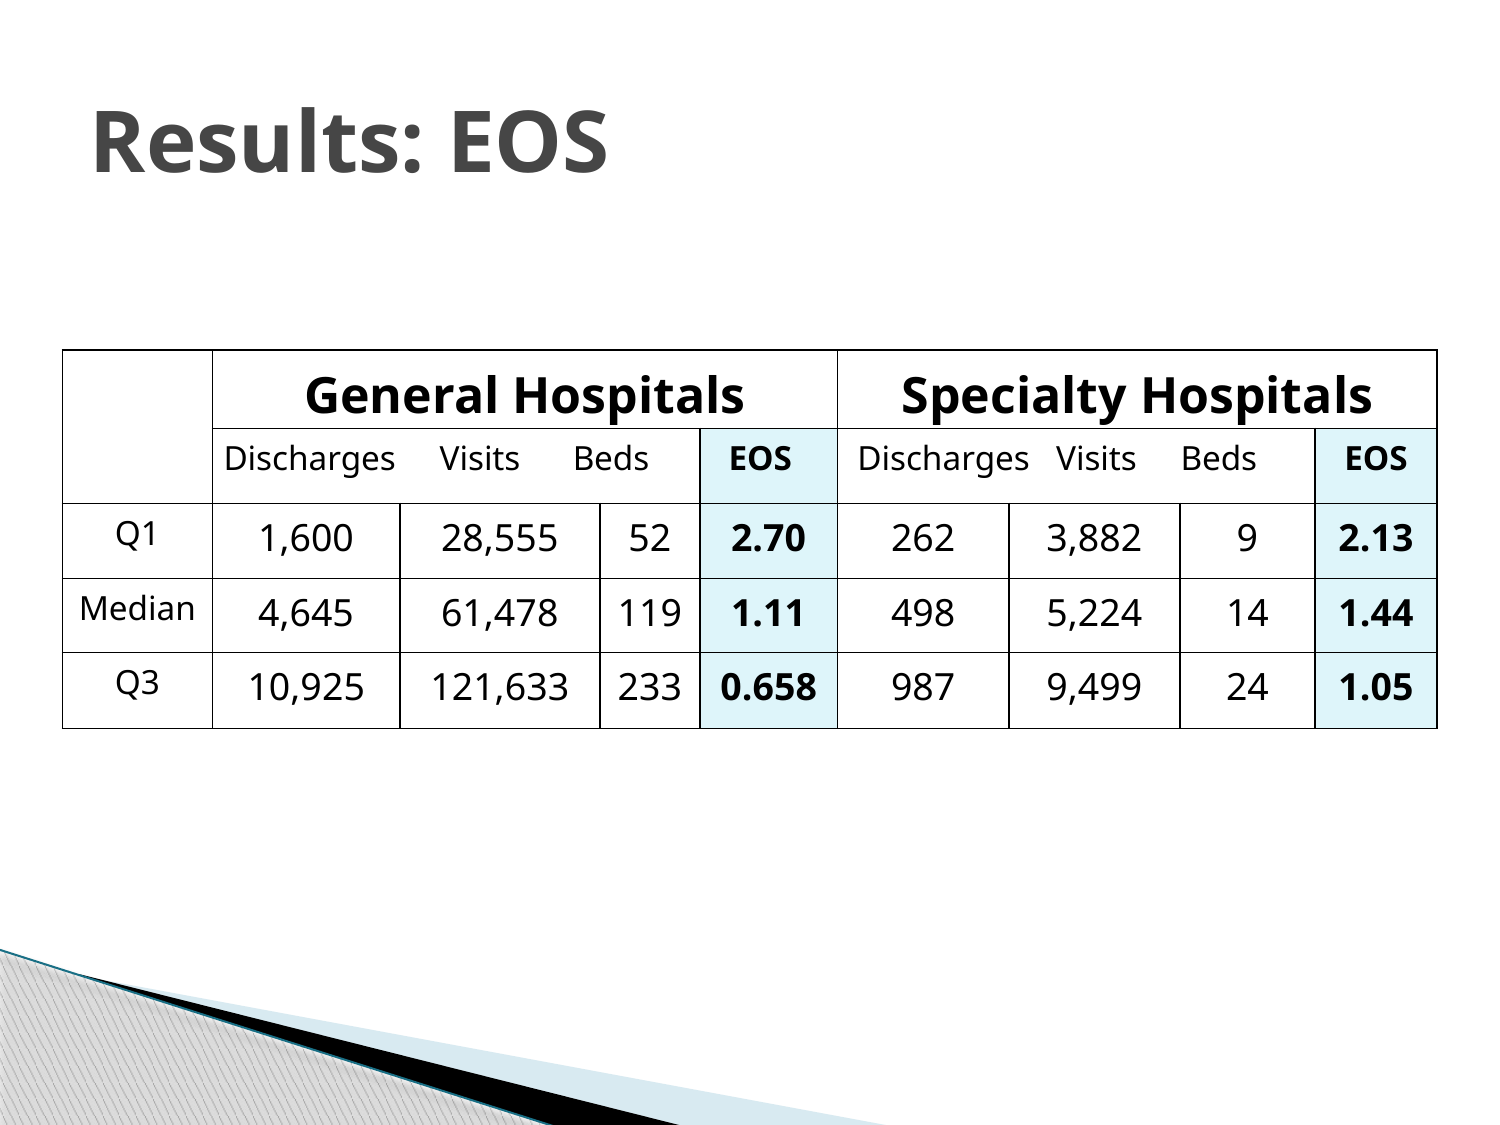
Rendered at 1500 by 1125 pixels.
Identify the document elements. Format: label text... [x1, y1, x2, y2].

table_header [63, 351, 212, 503]
table_header Specialty Hospitals [838, 351, 1436, 428]
table_cell EOS [701, 429, 837, 503]
table_cell 987 [838, 653, 1008, 728]
table_cell 1.05 [1316, 653, 1436, 728]
table_cell 119 [601, 579, 699, 652]
table_cell 24 [1181, 653, 1314, 728]
table_cell 0.658 [701, 653, 837, 728]
table_cell 3,882 [1010, 504, 1179, 578]
table_cell 498 [838, 579, 1008, 652]
table_cell Q3 [63, 653, 212, 728]
table_cell 5,224 [1010, 579, 1179, 652]
table_header General Hospitals [213, 351, 837, 428]
table_cell 9 [1181, 504, 1314, 578]
table_cell Discharges Visits Beds [213, 429, 699, 503]
title Results: EOS [75, 45, 1425, 233]
table_cell 1.11 [701, 579, 837, 652]
table_cell 233 [601, 653, 699, 728]
table_cell 61,478 [401, 579, 599, 652]
table_cell 4,645 [213, 579, 399, 652]
table_cell 1,600 [213, 504, 399, 578]
table_cell 2.70 [701, 504, 837, 578]
table_cell 14 [1181, 579, 1314, 652]
table_cell 121,633 [401, 653, 599, 728]
table_cell 10,925 [213, 653, 399, 728]
table_cell 52 [601, 504, 699, 578]
table_cell Discharges Visits Beds [838, 429, 1314, 503]
table_cell 1.44 [1316, 579, 1436, 652]
table_cell 9,499 [1010, 653, 1179, 728]
table_cell 2.13 [1316, 504, 1436, 578]
table_cell Q1 [63, 504, 212, 578]
table_cell EOS [1316, 429, 1436, 503]
table_cell 262 [838, 504, 1008, 578]
table_cell Median [63, 579, 212, 652]
table_cell 28,555 [401, 504, 599, 578]
